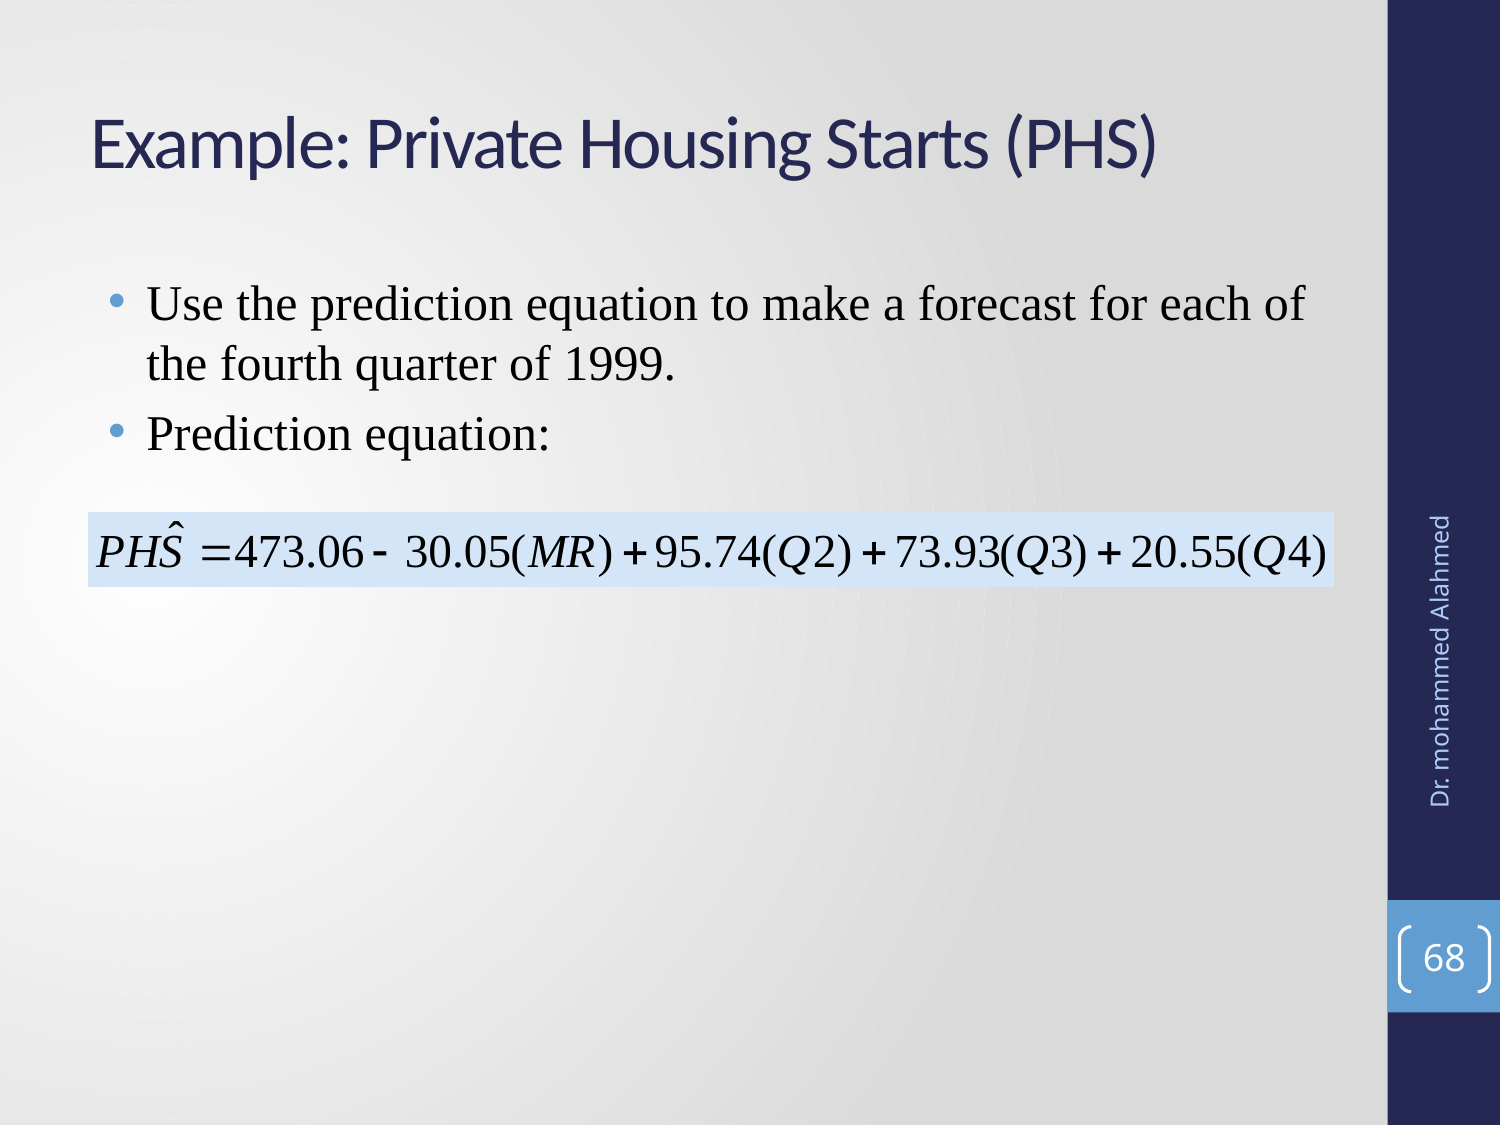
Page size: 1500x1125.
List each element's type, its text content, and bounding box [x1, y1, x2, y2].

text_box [86, 511, 1335, 588]
footer Dr. mohammed Alahmed [1408, 500, 1469, 889]
list Use the prediction equation to make a forecast for each of the fourth quarter of 1999. Prediction equation: [75, 262, 1325, 1050]
title Example: Private Housing Starts (PHS) [75, 45, 1325, 233]
slide_number 68 [1397, 925, 1492, 994]
